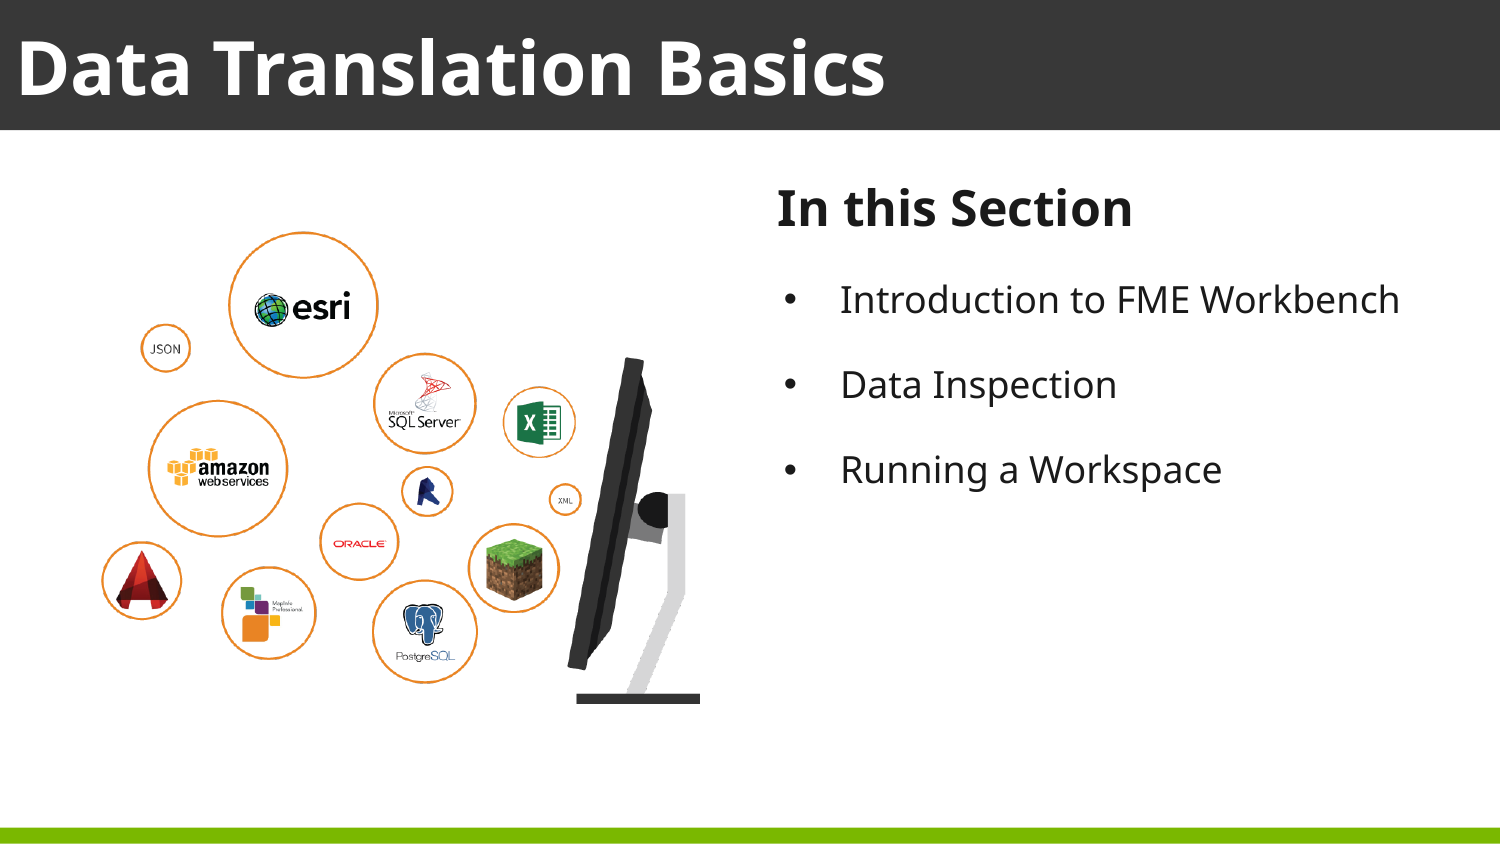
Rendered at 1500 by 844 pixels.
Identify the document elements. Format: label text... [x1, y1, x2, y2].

list In this Section Introduction to FME Workbench Data Inspection Running a Workspace [750, 152, 1444, 818]
picture [30, 182, 785, 749]
text_box Data Translation Basics [0, 0, 1500, 131]
